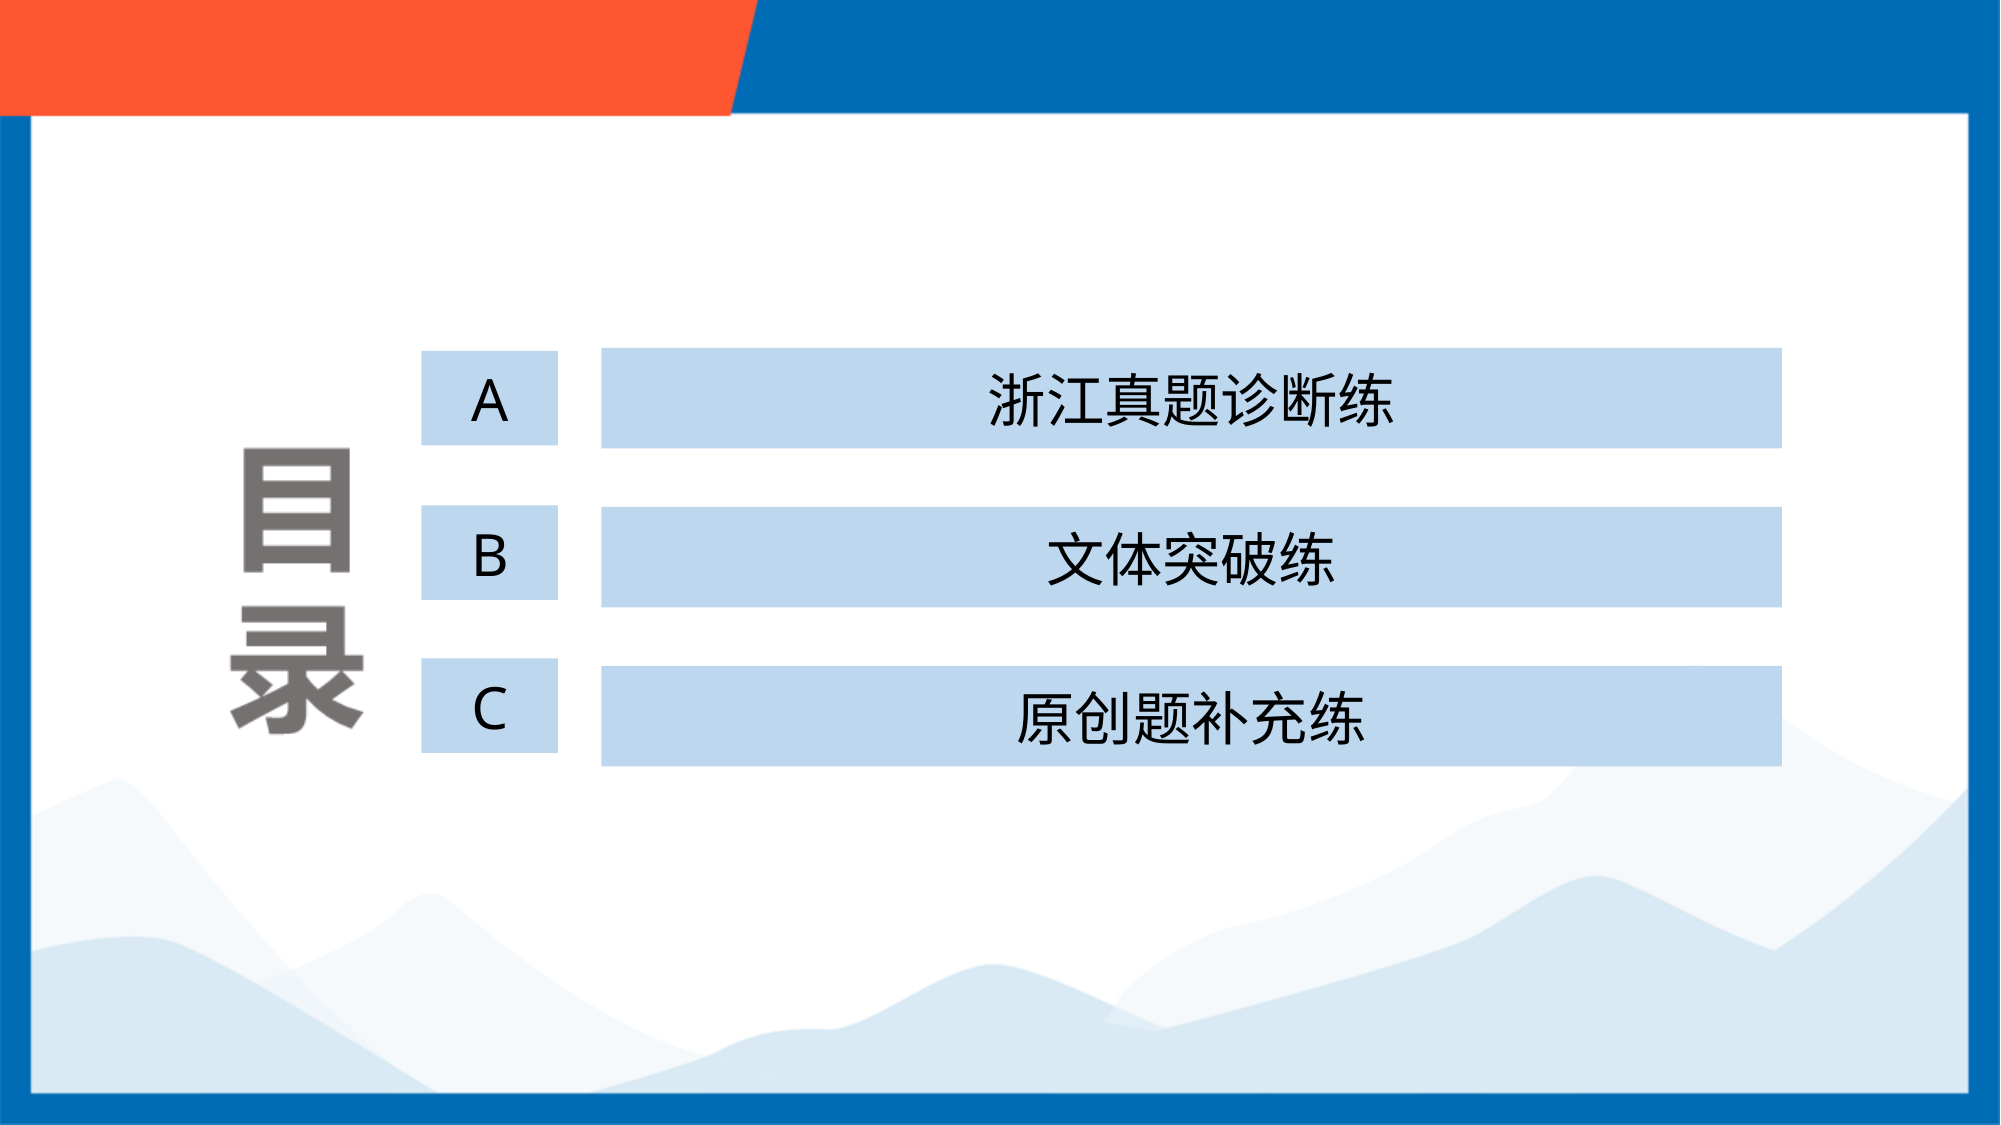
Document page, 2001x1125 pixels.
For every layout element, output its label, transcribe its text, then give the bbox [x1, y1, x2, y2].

text_box 浙江真题诊断练 [601, 347, 1782, 449]
text_box 文体突破练 [601, 506, 1782, 608]
picture [0, 0, 2000, 1125]
text_box 原创题补充练 [601, 665, 1782, 767]
